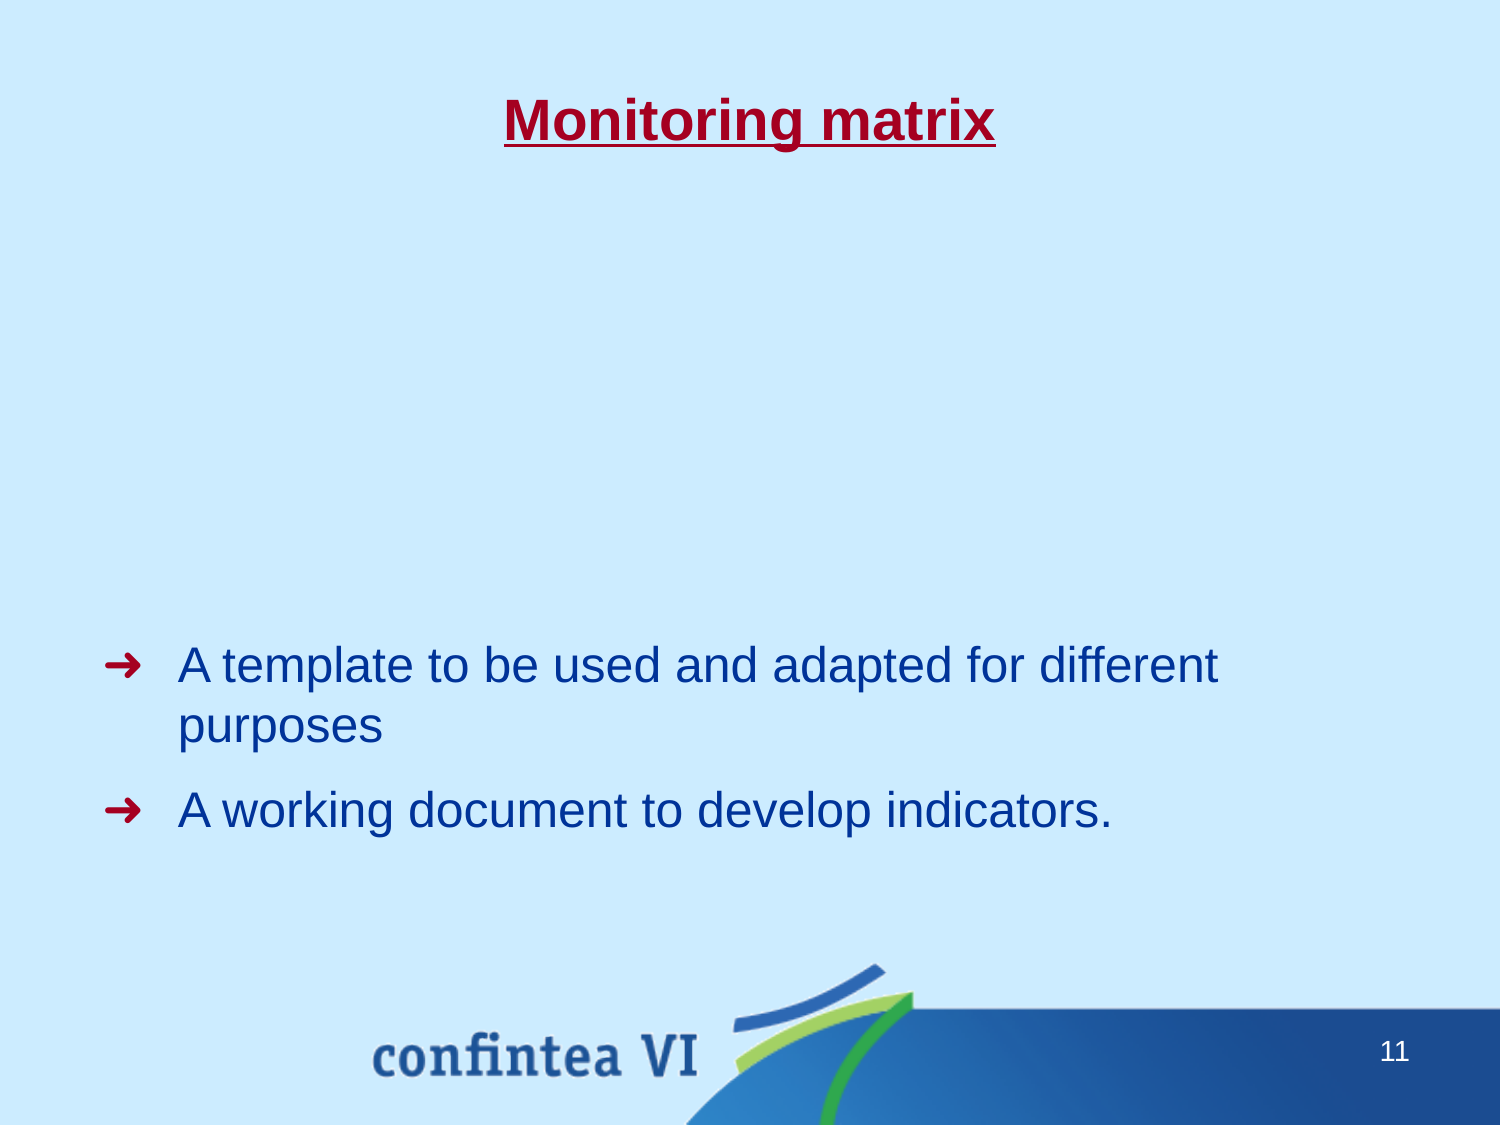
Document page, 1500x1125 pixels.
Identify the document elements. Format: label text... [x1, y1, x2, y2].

picture [337, 947, 1500, 1125]
text_box A template to be used and adapted for different purposes A working document to develop indicators. [87, 624, 1438, 845]
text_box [49, 49, 1451, 613]
